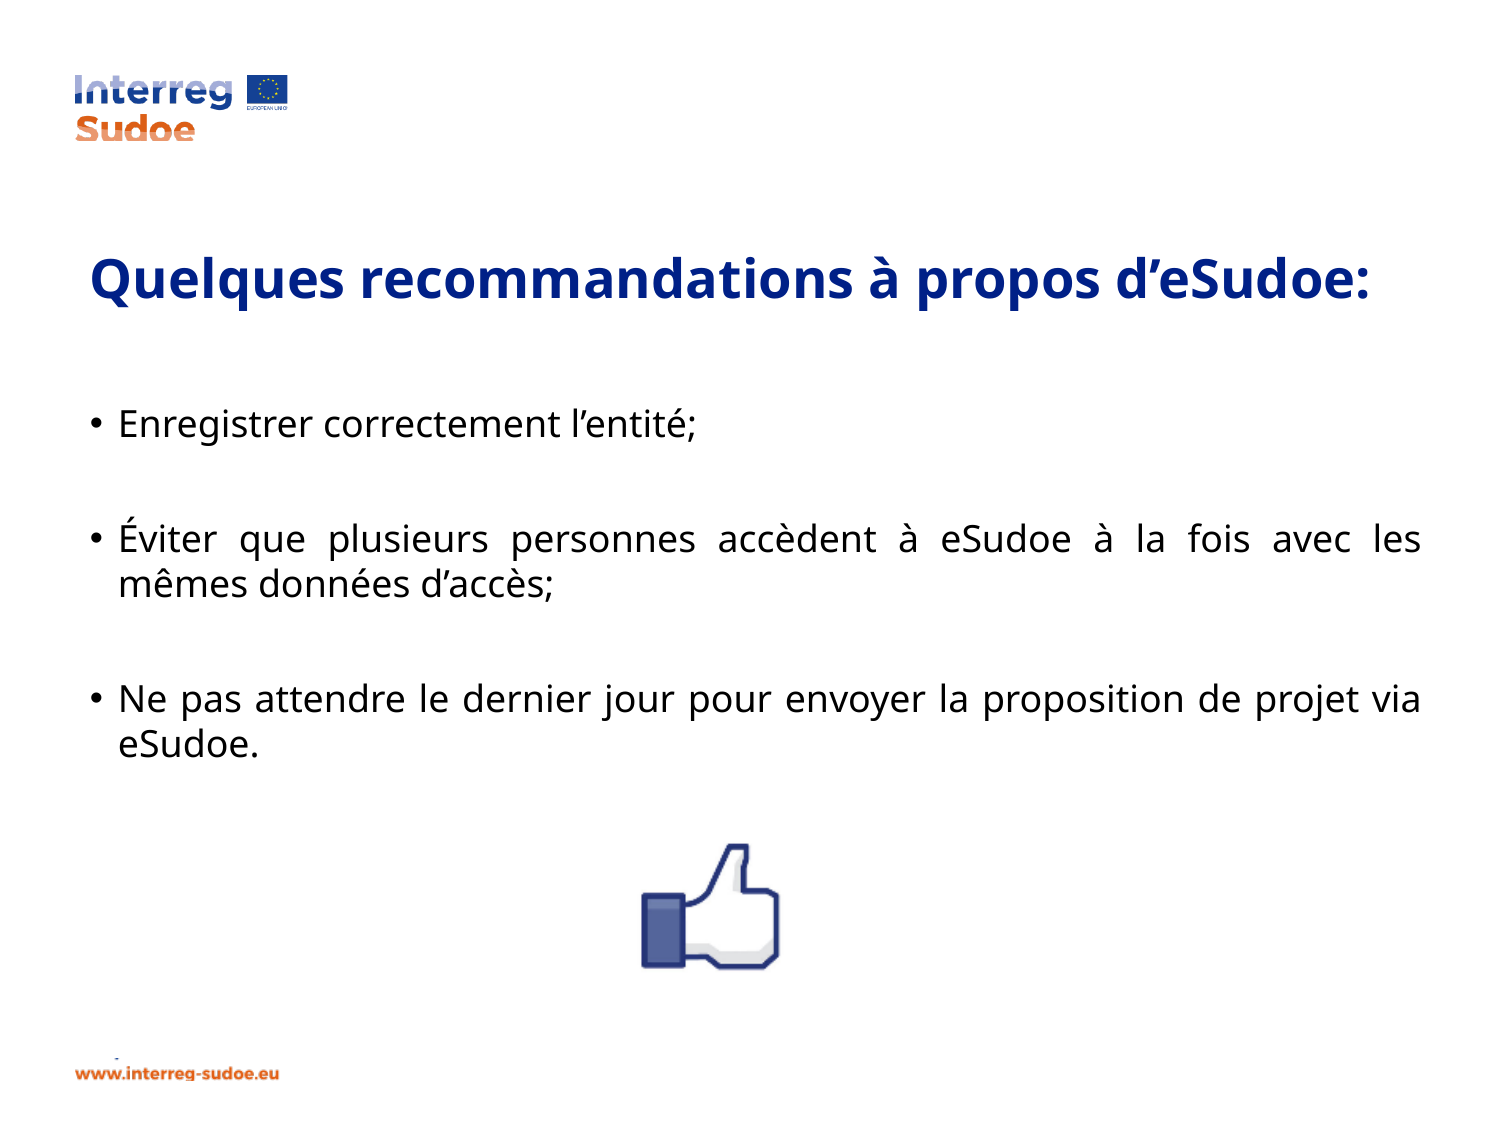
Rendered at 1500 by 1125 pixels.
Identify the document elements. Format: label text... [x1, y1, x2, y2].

text_box Quelques recommandations à propos d’eSudoe: Enregistrer correctement l’entité; Éviter que plusieurs personnes accèdent à eSudoe à la fois avec les mêmes données d’accès; Ne pas attendre le dernier jour pour envoyer la proposition de projet via eSudoe. [74, 237, 1438, 815]
picture [637, 825, 804, 980]
